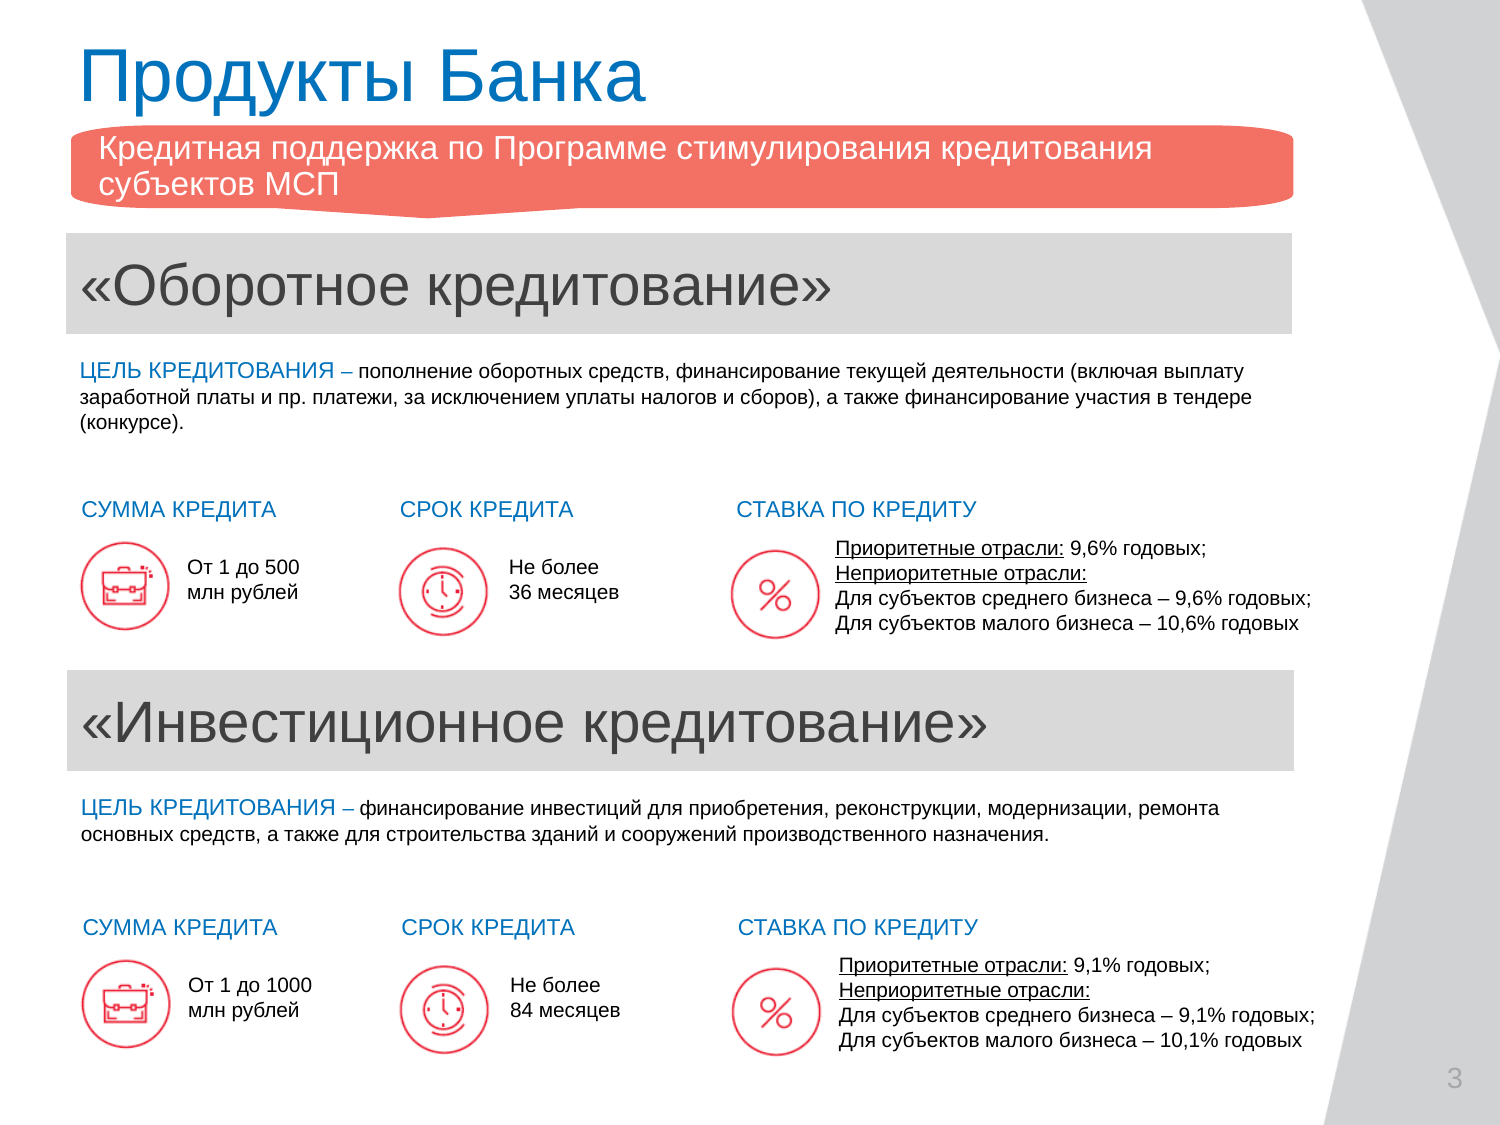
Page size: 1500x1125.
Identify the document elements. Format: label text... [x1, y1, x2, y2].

text_box ЦЕЛЬ КРЕДИТОВАНИЯ – пополнение оборотных средств, финансирование текущей деятельности (включая выплату заработной платы и пр. платежи, за исключением уплаты налогов и сборов), а также финансирование участия в тендере (конкурсе). [64, 348, 1317, 441]
text_box СРОК КРЕДИТА [386, 905, 591, 948]
text_box СТАВКА ПО КРЕДИТУ [723, 905, 994, 948]
text_box Не более 36 месяцев [497, 546, 635, 611]
text_box Не более 84 месяцев [499, 964, 636, 1029]
text_box Кредитная поддержка по Программе стимулирования кредитования субъектов МСП [69, 123, 1296, 221]
title Продукты Банка [63, 19, 1117, 126]
text_box СУММА КРЕДИТА [66, 487, 292, 530]
text_box От 1 до 500 млн рублей [181, 546, 315, 611]
text_box Приоритетные отрасли: 9,6% годовых; Неприоритетные отрасли: Для субъектов среднего бизнеса – 9,6% годовых; Для субъектов малого бизнеса – 10,6% годовых [820, 527, 1327, 642]
picture [0, 0, 1500, 1125]
text_box СРОК КРЕДИТА [385, 487, 589, 530]
slide_number 3 [1128, 1046, 1478, 1107]
table_header «Инвестиционное кредитование» [67, 670, 1294, 771]
text_box СУММА КРЕДИТА [68, 905, 293, 948]
text_box От 1 до 1000 млн рублей [181, 964, 328, 1029]
text_box ЦЕЛЬ КРЕДИТОВАНИЯ – финансирование инвестиций для приобретения, реконструкции, модернизации, ремонта основных средств, а также для строительства зданий и сооружений производственного назначения. [66, 785, 1319, 853]
table_header «Оборотное кредитование» [66, 233, 1292, 334]
text_box Приоритетные отрасли: 9,1% годовых; Неприоритетные отрасли: Для субъектов среднего бизнеса – 9,1% годовых; Для субъектов малого бизнеса – 10,1% годовых [823, 944, 1331, 1060]
text_box СТАВКА ПО КРЕДИТУ [721, 487, 992, 530]
